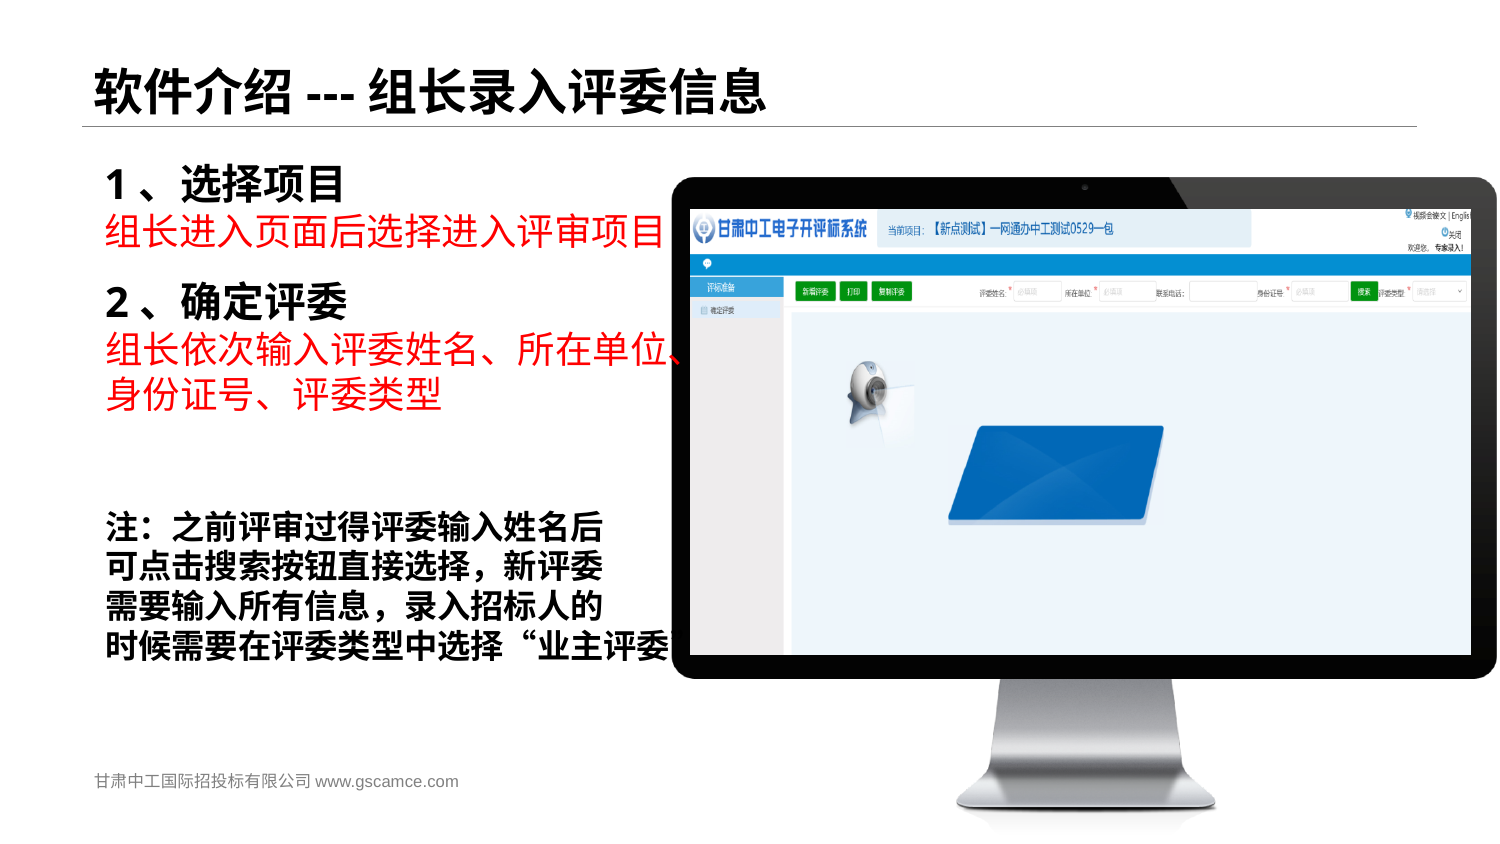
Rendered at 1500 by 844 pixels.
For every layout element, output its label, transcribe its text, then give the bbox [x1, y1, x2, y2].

footer 甘肃中工国际招投标有限公司www.gscamce.com [82, 767, 592, 794]
text_box 2、确定评委 组长依次输入评委姓名、所在单位、 身份证号、评委类型 注：之前评审过得评委输入姓名后 可点击搜索按钮直接选择，新评委 需要输入所有信息，录入招标人的 时候需要在评委类型中选择“业主评委” [90, 268, 643, 713]
title 软件介绍---组长录入评委信息 [82, 0, 1418, 127]
text_box 1、选择项目 组长进入页面后选择进入评审项目 [89, 150, 643, 301]
picture [643, 150, 1500, 844]
